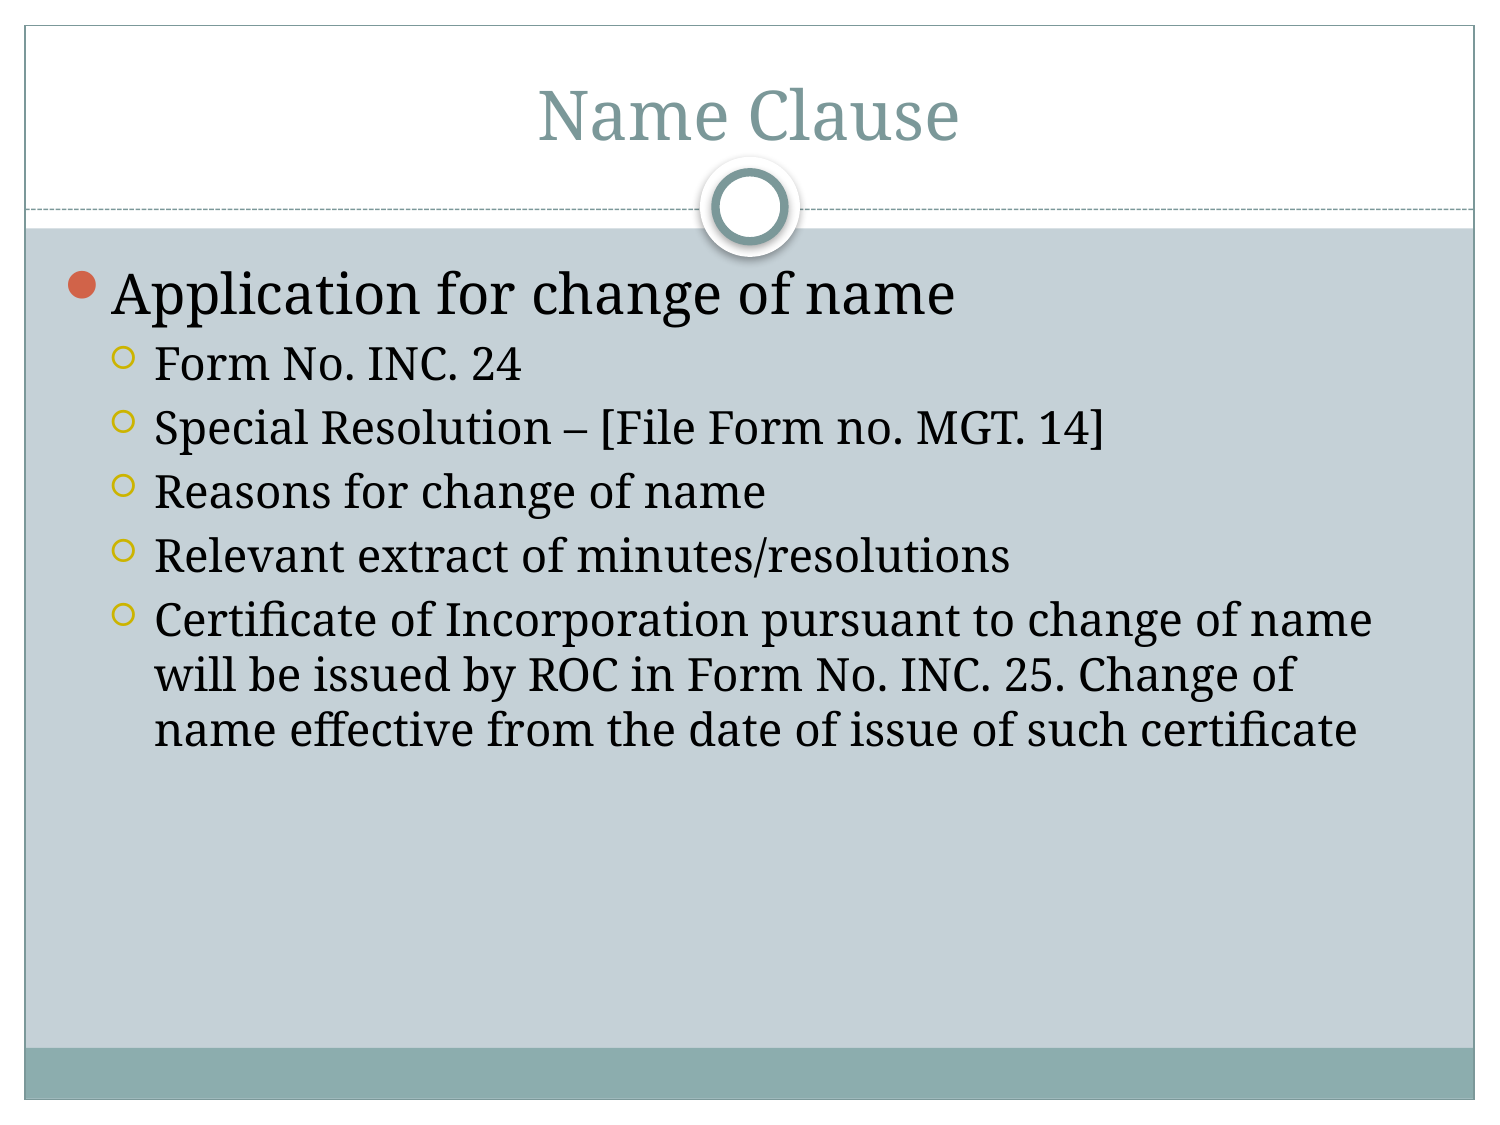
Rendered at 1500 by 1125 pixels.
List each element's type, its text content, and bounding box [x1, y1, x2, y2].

list Application for change of name Form No. INC. 24 Special Resolution – [File Form no. MGT. 14] Reasons for change of name Relevant extract of minutes/resolutions Certificate of Incorporation pursuant to change of name will be issued by ROC in Form No. INC. 25. Change of name effective from the date of issue of such certificate [49, 250, 1445, 1001]
title Name Clause [49, 37, 1450, 162]
